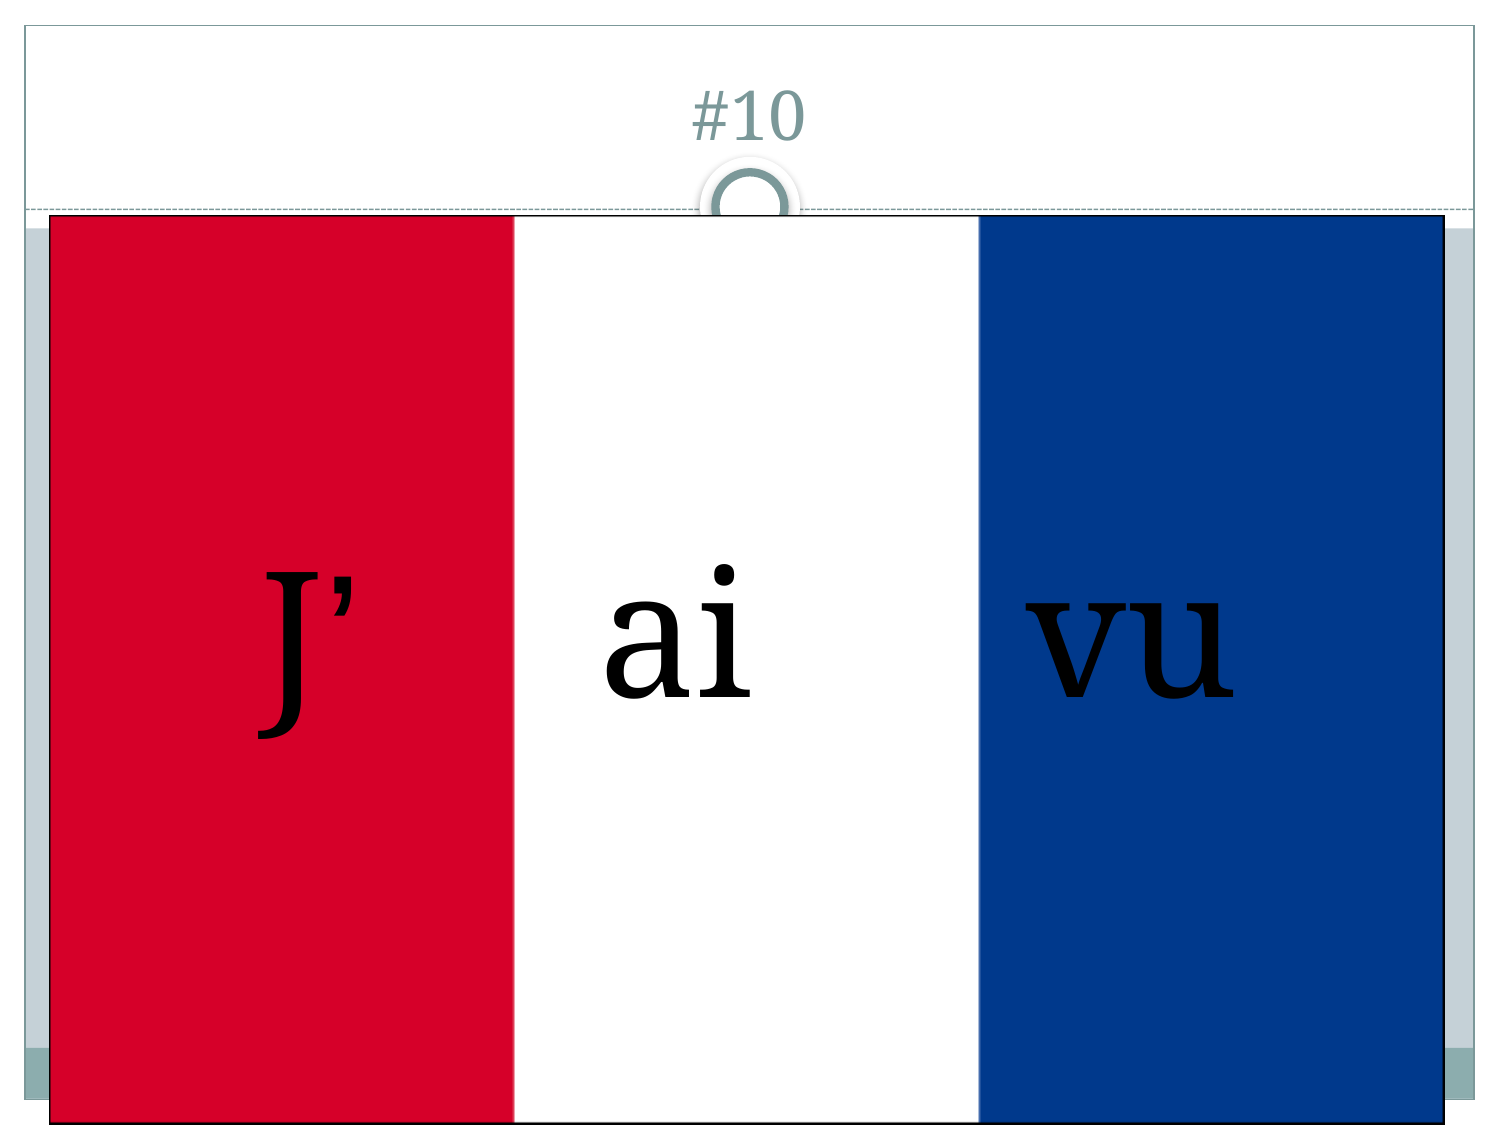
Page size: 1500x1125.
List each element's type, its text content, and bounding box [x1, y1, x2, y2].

title #10 [49, 37, 1450, 162]
picture [49, 215, 1445, 1125]
